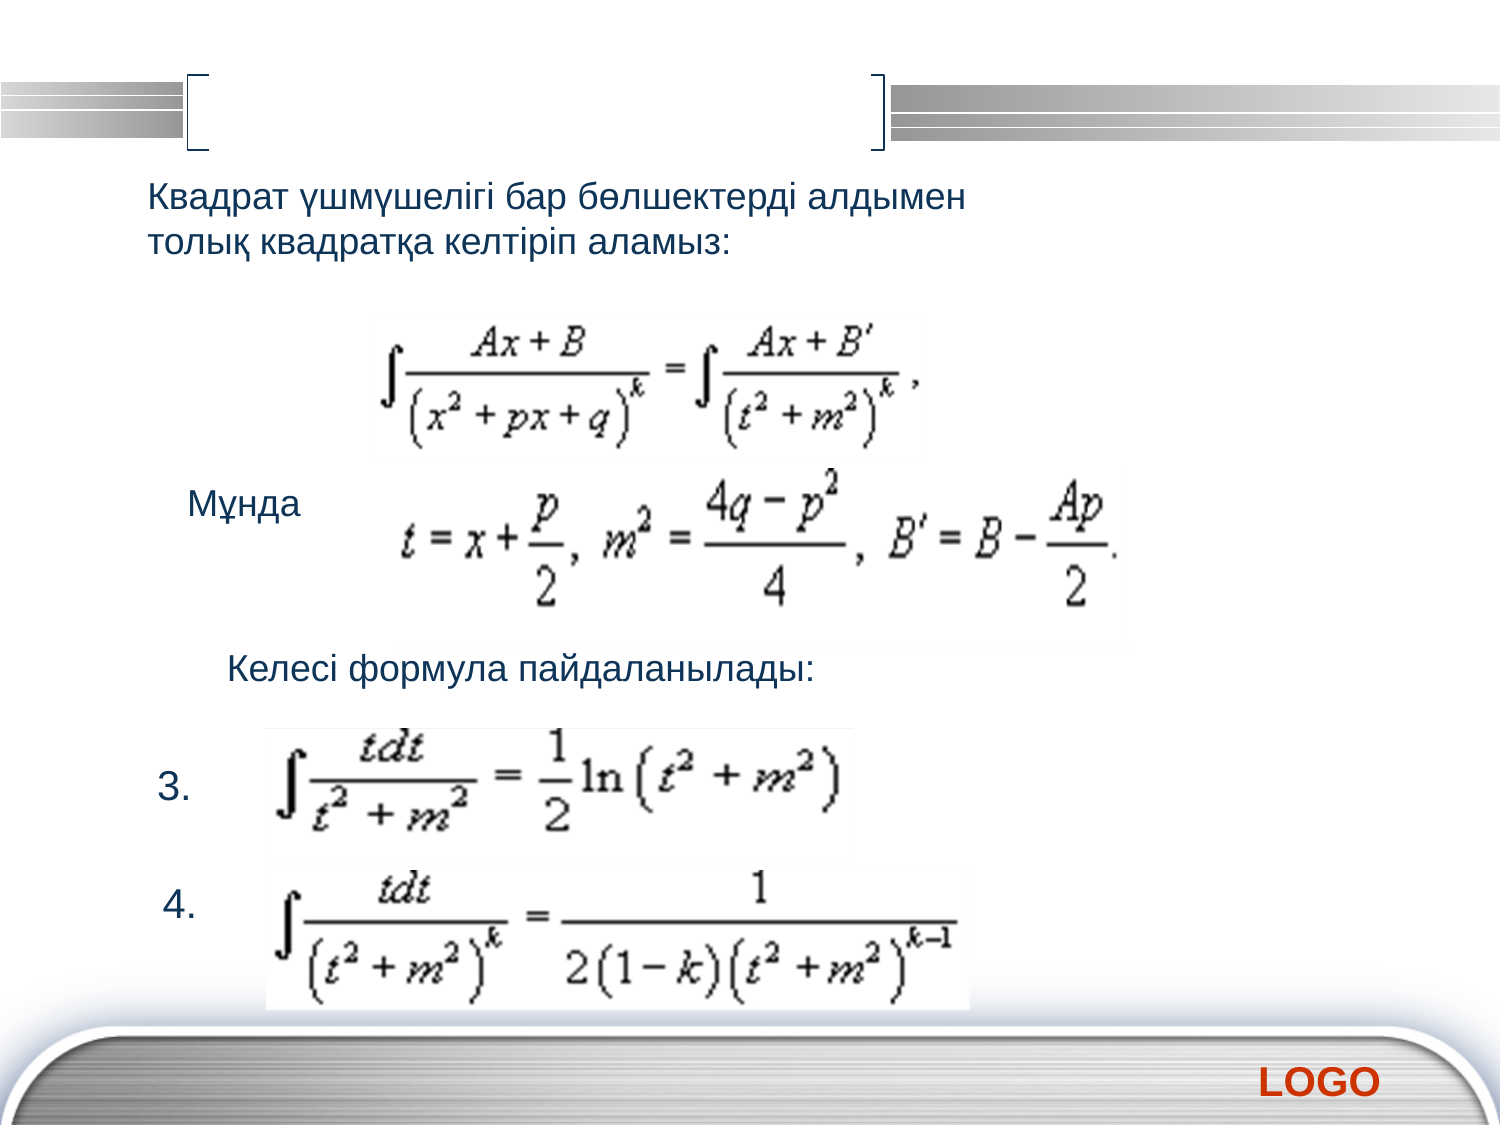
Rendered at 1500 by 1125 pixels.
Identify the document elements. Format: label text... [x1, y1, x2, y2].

text_box Квадрат үшмүшелігі бар бөлшектерді алдымен толық квадратқа келтіріп аламыз: [132, 164, 1376, 269]
text_box Мұнда [172, 471, 327, 532]
text_box Келесі формула пайдаланылады: [212, 636, 831, 697]
text_box 3. [142, 751, 219, 816]
picture [0, 0, 1500, 1125]
text_box 4. [147, 869, 219, 935]
